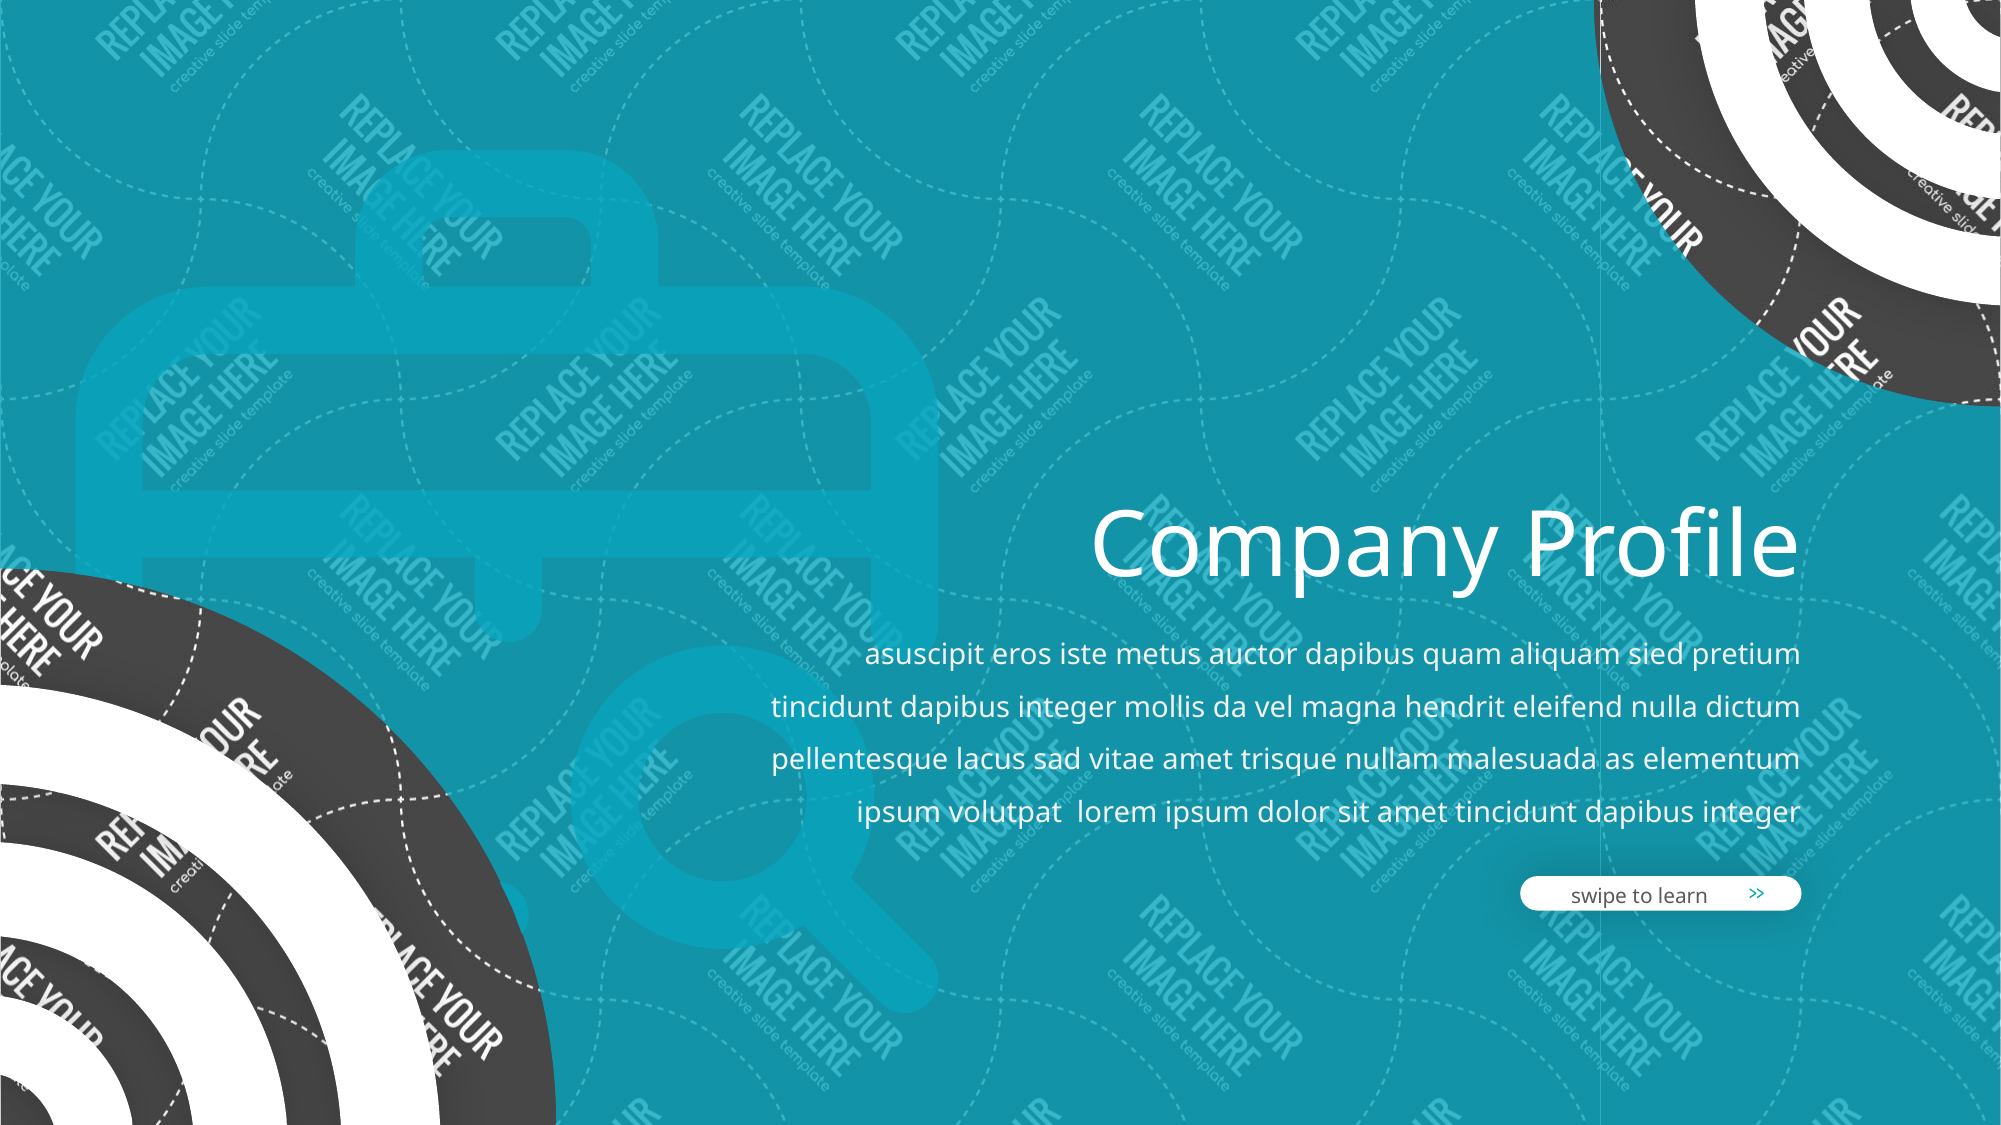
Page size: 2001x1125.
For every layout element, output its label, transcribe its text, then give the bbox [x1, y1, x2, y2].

text_box [0, 570, 555, 1125]
text_box [569, 644, 940, 1014]
text_box [1693, 0, 2001, 307]
text_box asuscipit eros iste metus auctor dapibus quam aliquam sied pretium tincidunt dapibus integer mollis da vel magna hendrit eleifend nulla dictum pellentesque lacus sad vitae amet trisque nullam malesuada as elementum ipsum volutpat lorem ipsum dolor sit amet tincidunt dapibus integer [748, 618, 1802, 828]
text_box [497, 880, 530, 937]
text_box [0, 0, 2001, 1125]
text_box Company Profile [999, 485, 1802, 596]
text_box [74, 148, 940, 644]
text_box [1595, 0, 2001, 405]
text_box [1520, 863, 1802, 912]
text_box [0, 683, 442, 1125]
